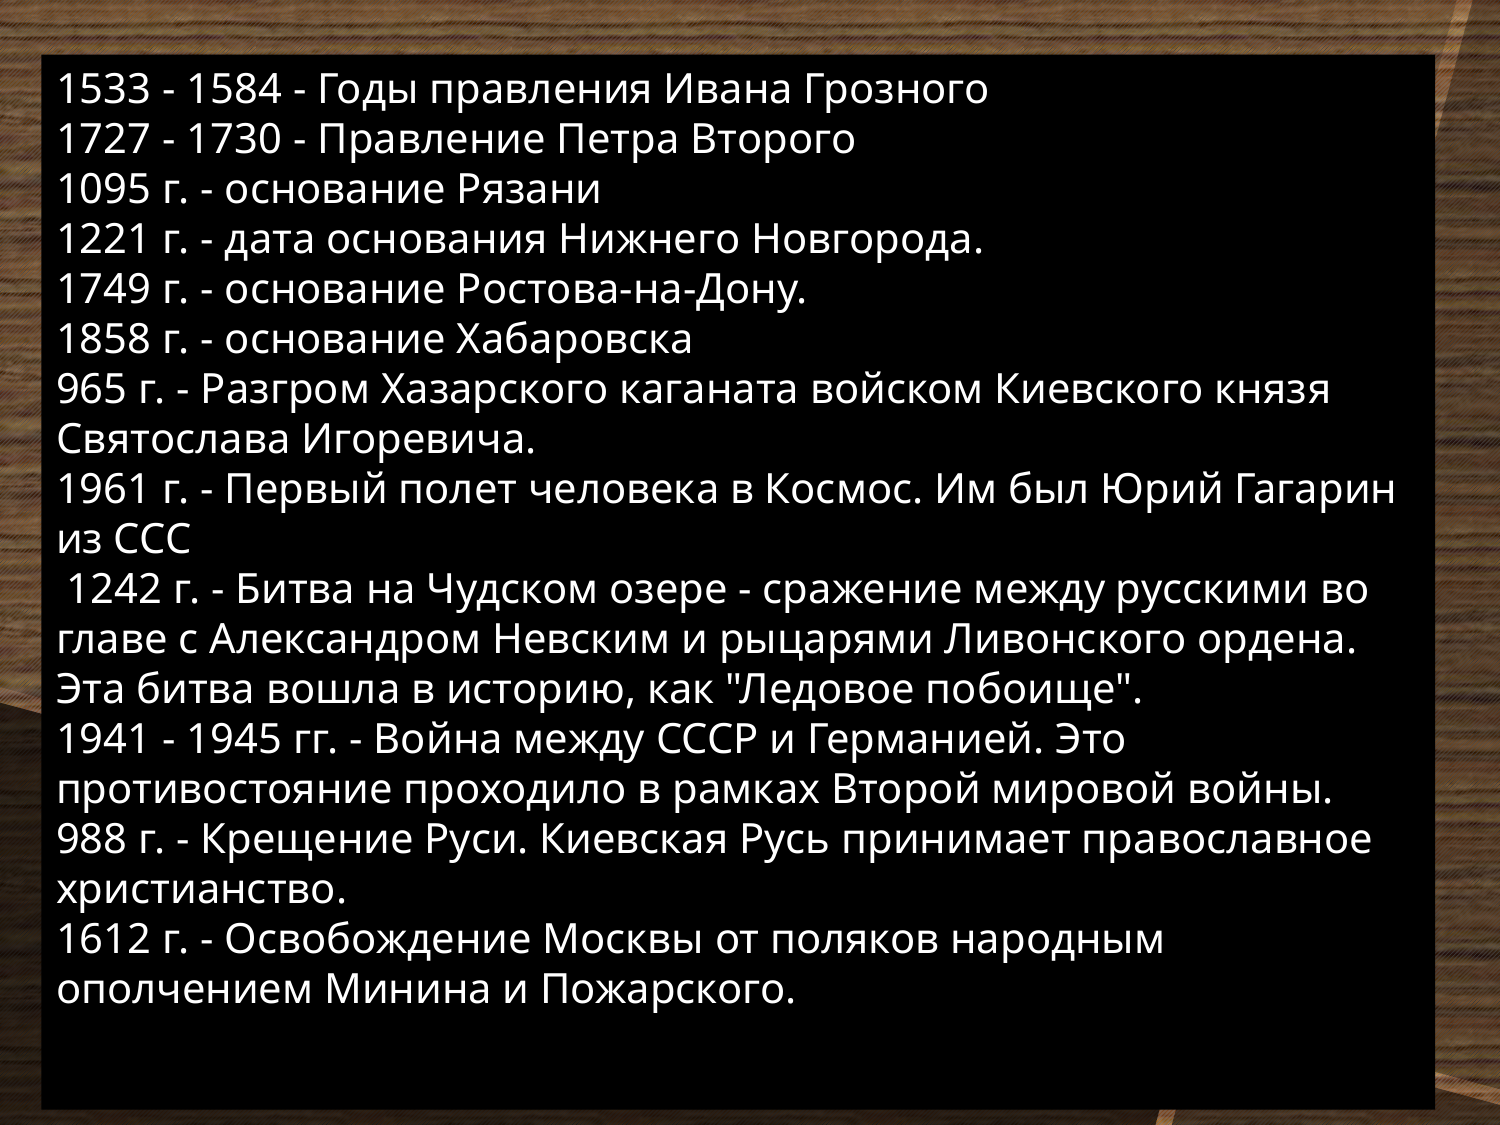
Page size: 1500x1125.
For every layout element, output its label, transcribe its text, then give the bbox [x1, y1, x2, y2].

text_box 1533 - 1584 - Годы правления Ивана Грозного 1727 - 1730 - Правление Петра Второго 1095 г. - основание Рязани 1221 г. - дата основания Нижнего Новгорода. 1749 г. - основание Ростова-на-Дону. 1858 г. - основание Хабаровска 965 г. - Разгром Хазарского каганата войском Киевского князя Святослава Игоревича. 1961 г. - Первый полет человека в Космос. Им был Юрий Гагарин из ССС 1242 г. - Битва на Чудском озере - сражение между русскими во главе с Александром Невским и рыцарями Ливонского ордена. Эта битва вошла в историю, как "Ледовое побоище". 1941 - 1945 гг. - Война между СССР и Германией. Это противостояние проходило в рамках Второй мировой войны. 988 г. - Крещение Руси. Киевская Русь принимает православное христианство. 1612 г. - Освобождение Москвы от поляков народным ополчением Минина и Пожарского. [41, 54, 1436, 1110]
